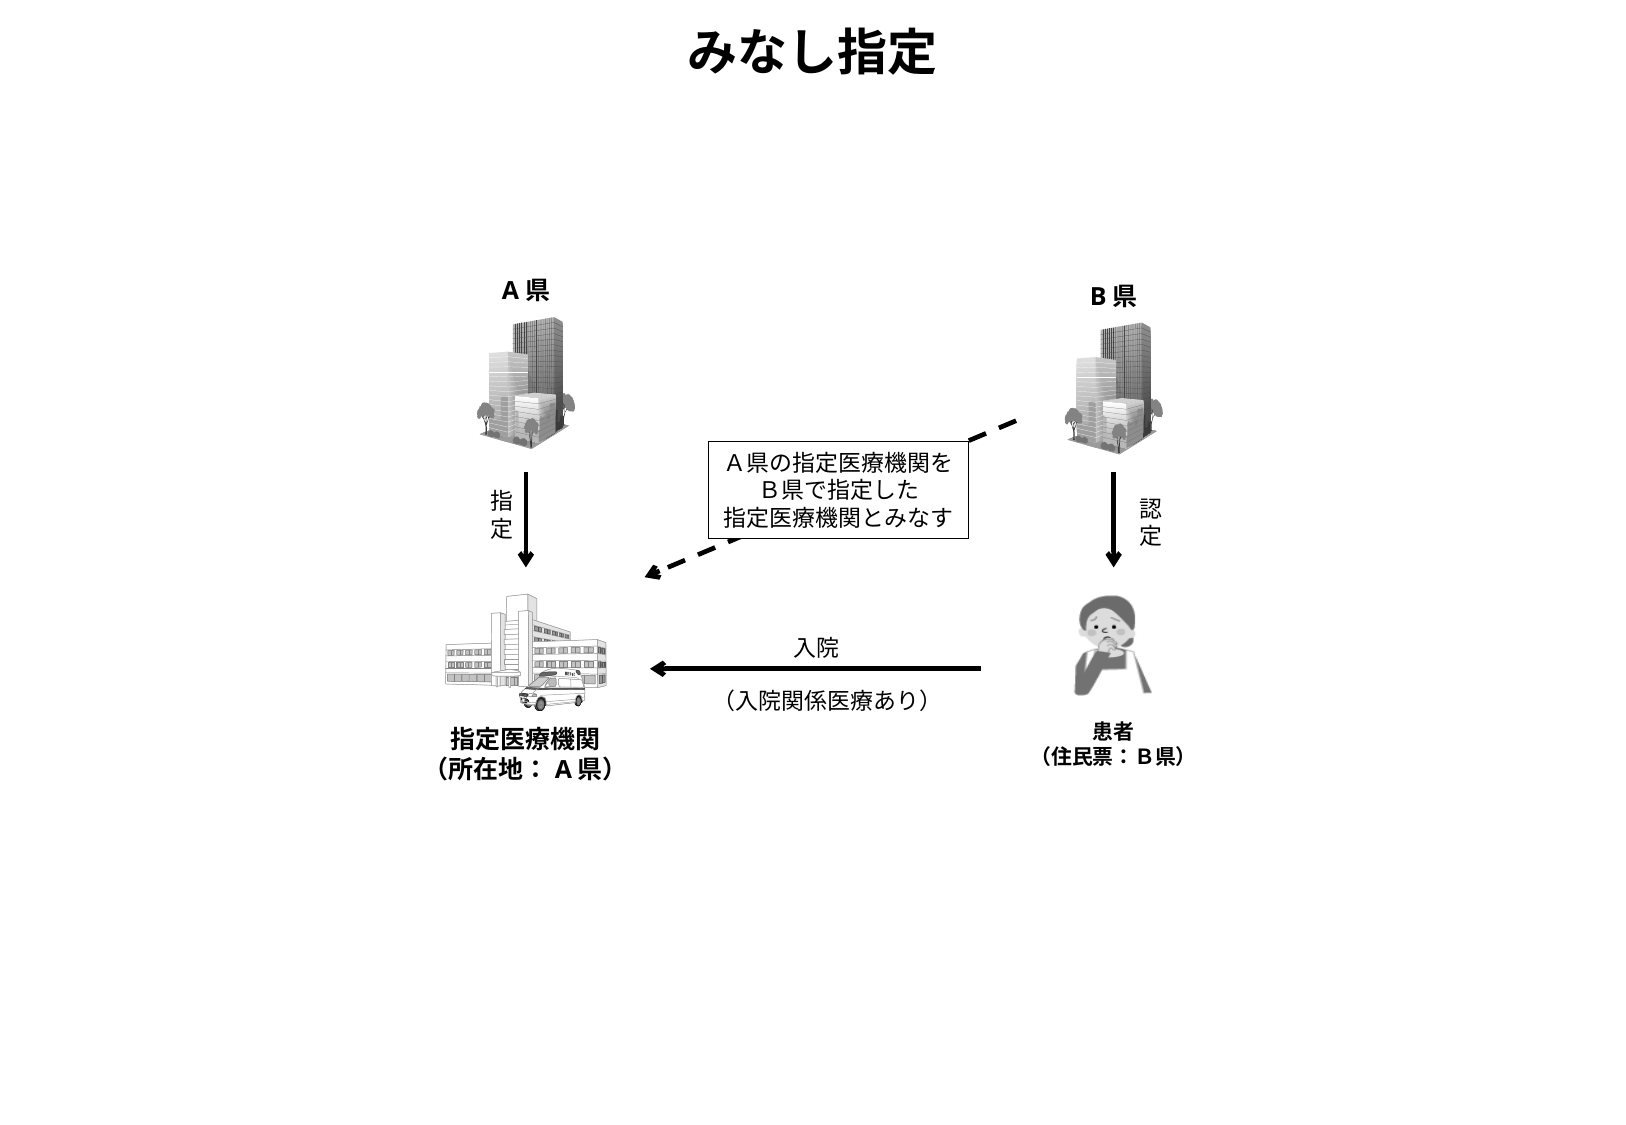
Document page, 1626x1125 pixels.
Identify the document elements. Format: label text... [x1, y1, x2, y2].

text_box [401, 266, 1224, 792]
text_box みなし指定 [0, 2, 1625, 99]
